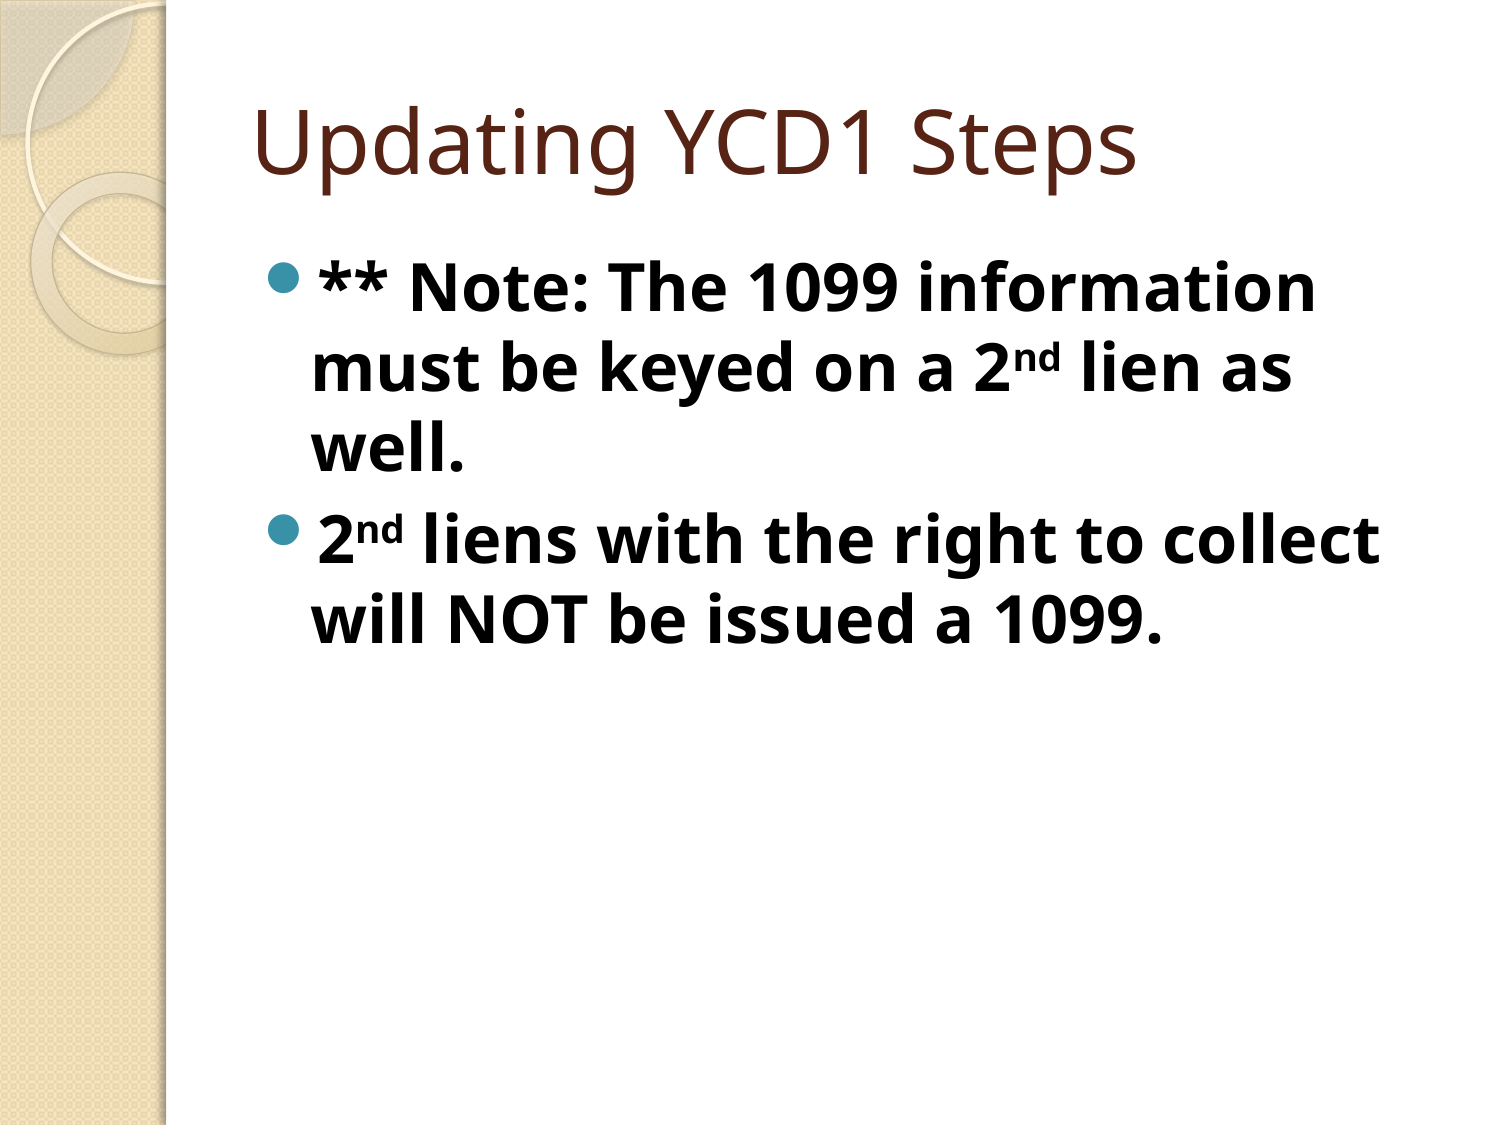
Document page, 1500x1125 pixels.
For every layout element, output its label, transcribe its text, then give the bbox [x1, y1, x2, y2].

list ** Note: The 1099 information must be keyed on a 2nd lien as well. 2nd liens with the right to collect will NOT be issued a 1099. [235, 237, 1466, 1025]
title Updating YCD1 Steps [235, 45, 1466, 233]
